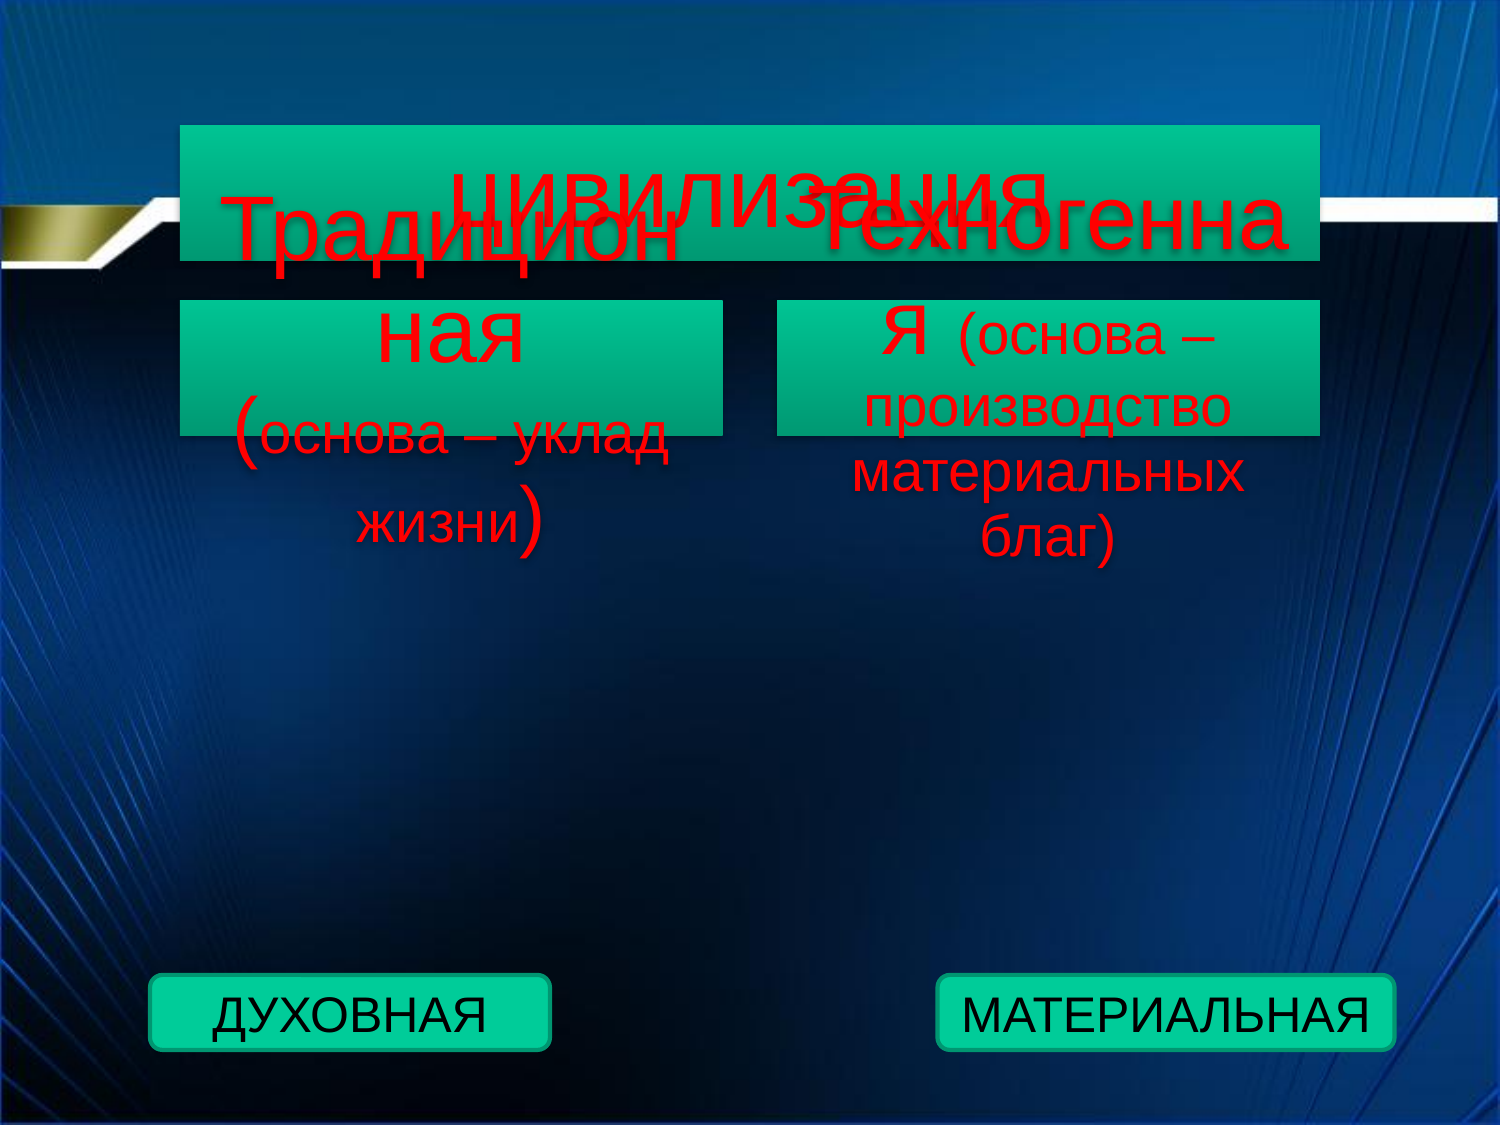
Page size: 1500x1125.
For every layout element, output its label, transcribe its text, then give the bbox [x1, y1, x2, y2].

text_box ДУХОВНАЯ [147, 972, 553, 1053]
text_box МАТЕРИАЛЬНАЯ [935, 972, 1397, 1053]
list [37, 124, 1463, 963]
picture [0, 0, 1500, 1125]
